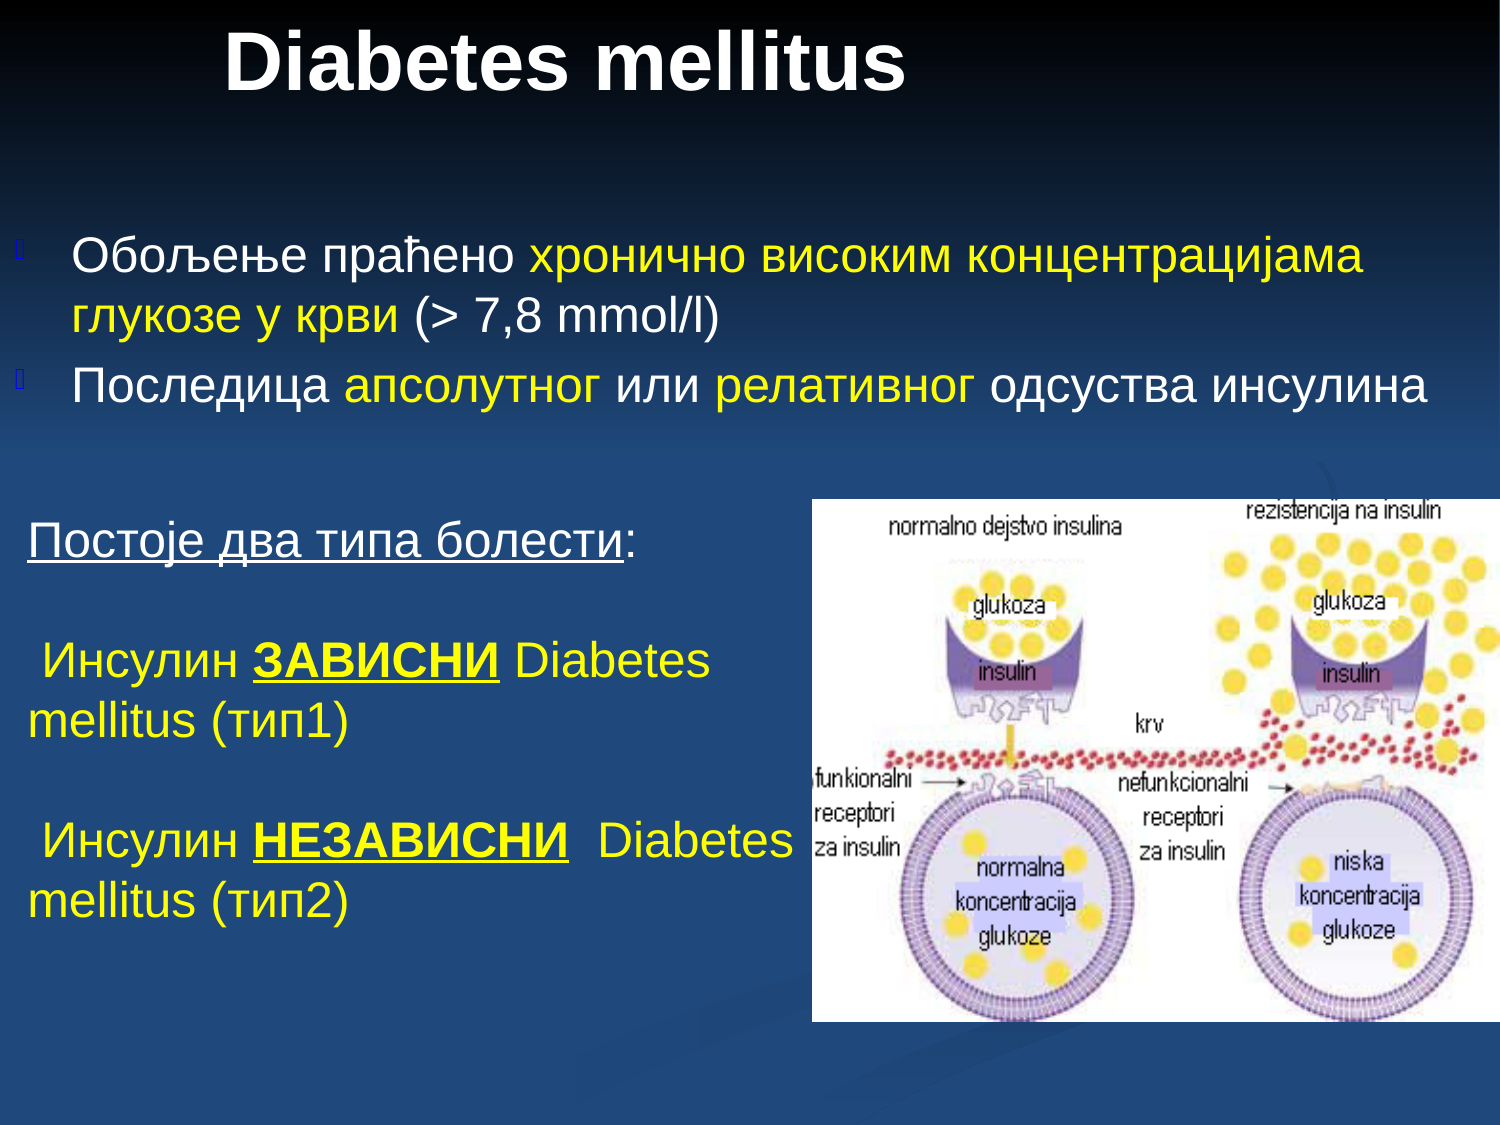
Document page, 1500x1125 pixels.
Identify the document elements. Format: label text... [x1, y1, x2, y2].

text_box Постоје два типа болести: Инсулин ЗАВИСНИ Diabetes mellitus (тип1) Инсулин НЕЗАВИСНИ Diabetes mellitus (тип2) [12, 500, 810, 1020]
text_box Diabetes mellitus Обољење праћено хронично високим концентрацијама глукозе у крви (> 7,8 mmol/l) Последица апсолутног или релативног одсуства инсулина [0, 0, 1500, 738]
picture [812, 499, 1500, 1022]
